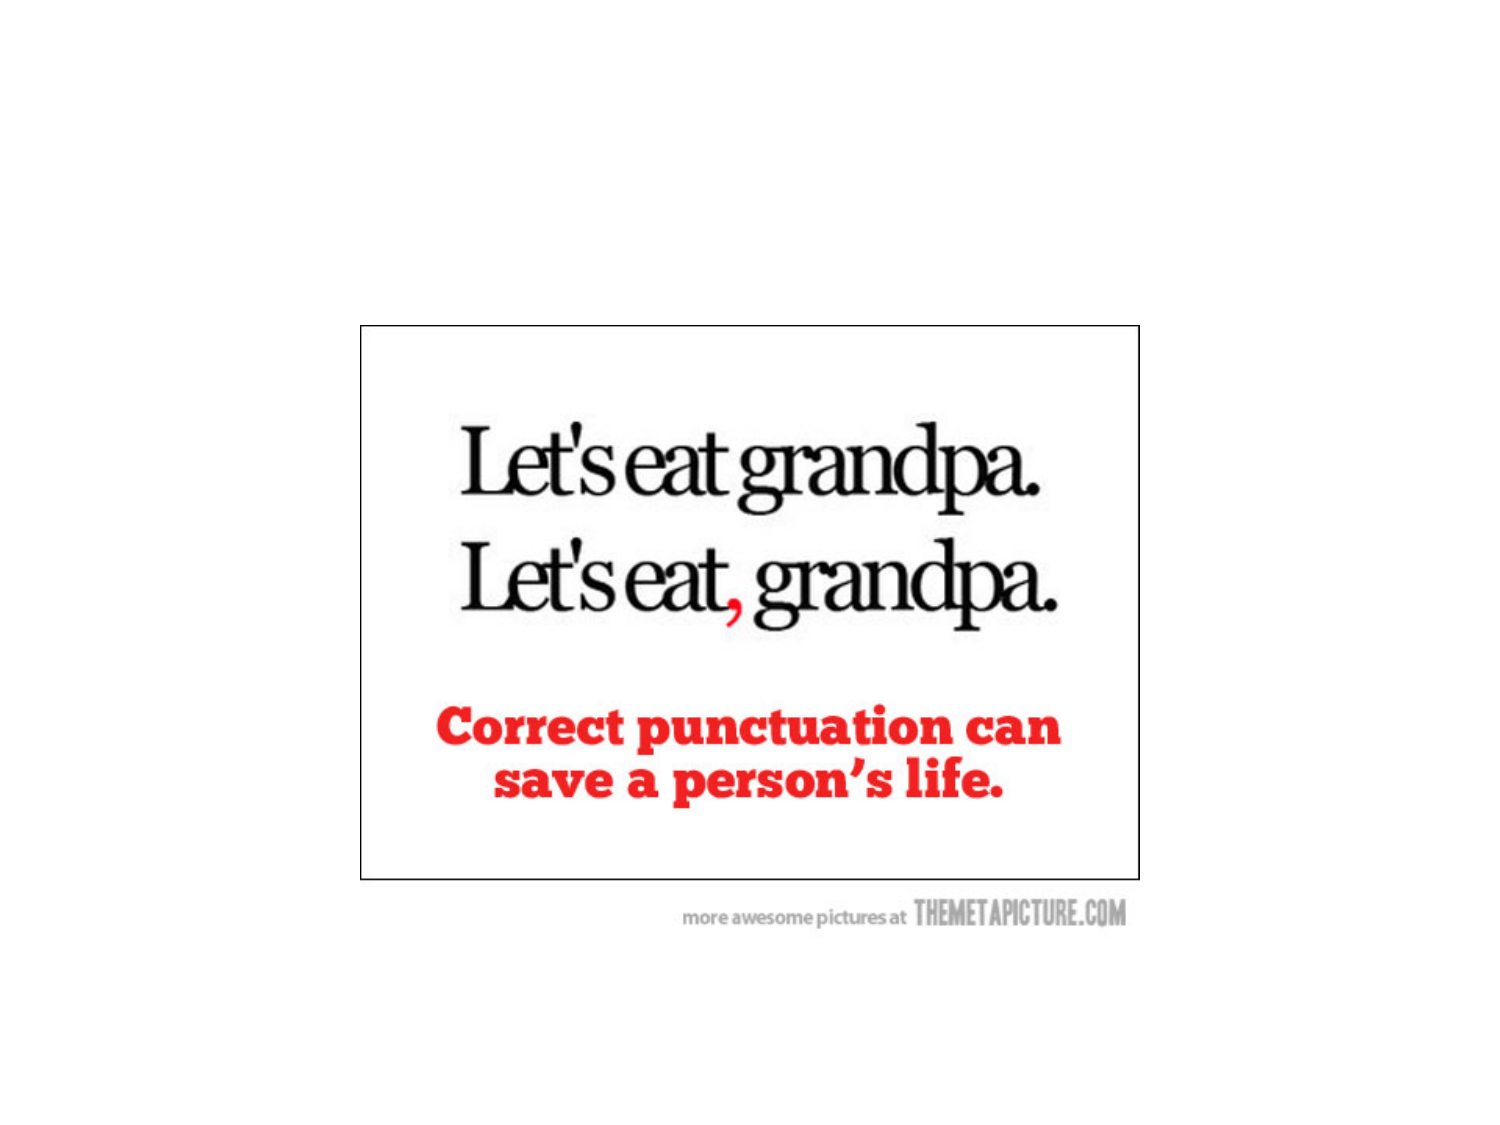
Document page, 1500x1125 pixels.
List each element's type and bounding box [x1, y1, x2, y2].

list [359, 324, 1141, 943]
